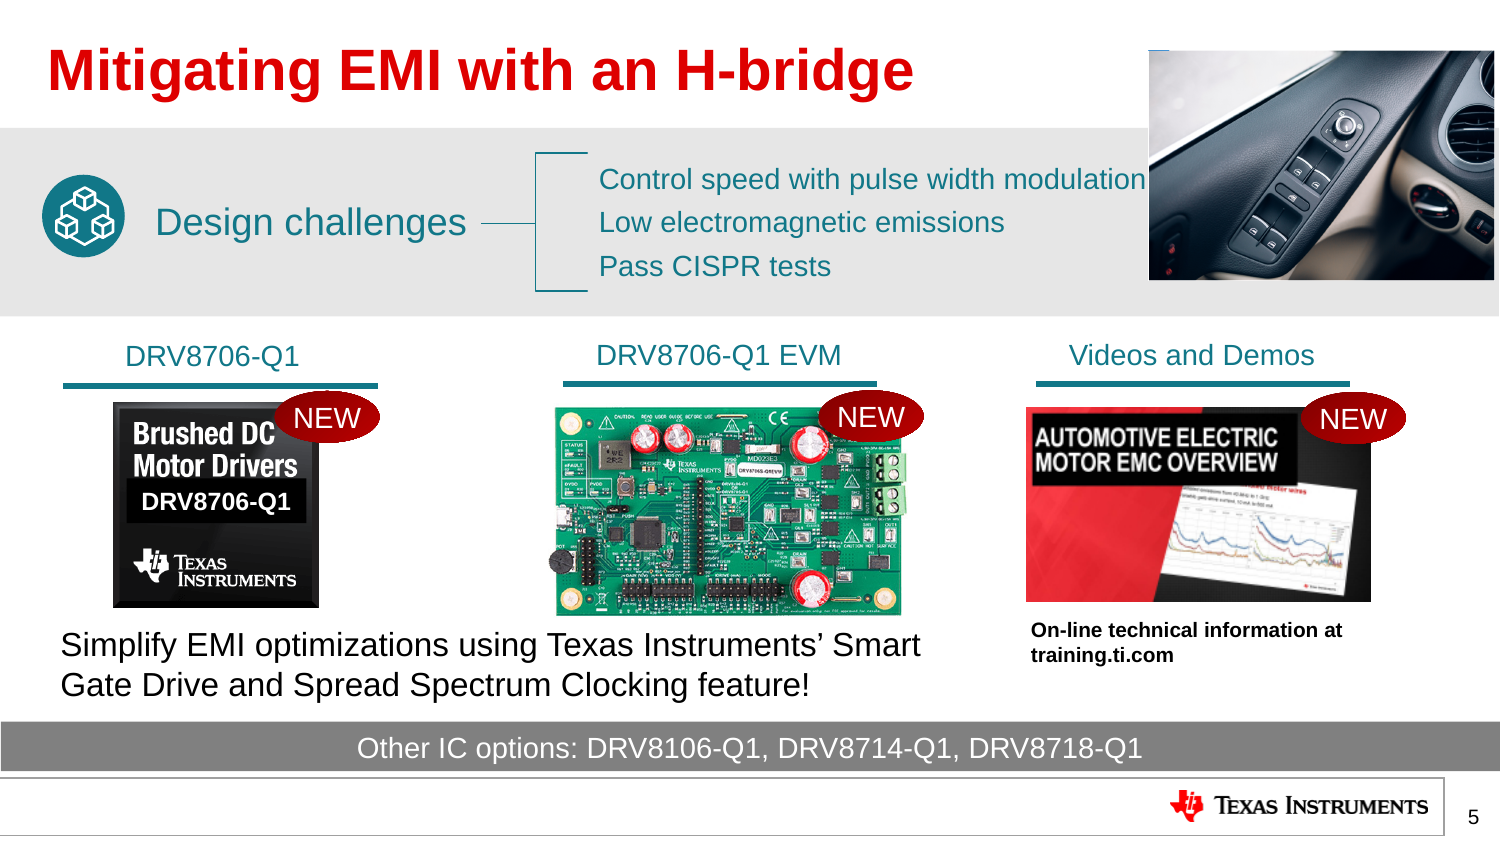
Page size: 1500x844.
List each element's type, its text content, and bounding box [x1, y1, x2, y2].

text_box On-line technical information at training.ti.com [1018, 610, 1441, 719]
picture [1170, 790, 1428, 795]
text_box Simplify EMI optimizations using Texas Instruments’ Smart Gate Drive and Spread Spectrum Clocking feature! [45, 615, 971, 711]
text_box [41, 173, 126, 244]
text_box NEW [340, 395, 382, 444]
picture [546, 401, 912, 625]
text_box DRV8706-Q1 EVM [561, 329, 877, 377]
text_box Other IC options: DRV8106-Q1, DRV8714-Q1, DRV8718-Q1 [0, 719, 1500, 773]
text_box NEW [1305, 390, 1408, 444]
picture [1147, 49, 1495, 282]
text_box N [520, 377, 572, 428]
text_box Control speed with pulse width modulation Low electromagnetic emissions Pass CISPR tests [587, 152, 1148, 290]
text_box NEW [826, 388, 926, 433]
title Mitigating EMI with an H-bridge [32, 22, 1421, 124]
text_box Videos and Demos [1034, 329, 1350, 377]
slide_number 5 [1144, 795, 1495, 826]
text_box [0, 126, 1500, 318]
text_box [94, 383, 337, 625]
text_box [56, 187, 114, 245]
text_box [534, 151, 590, 293]
text_box Design challenges [140, 189, 534, 251]
text_box DRV8706-Q1 [54, 327, 371, 383]
text_box [62, 253, 105, 259]
picture [1025, 407, 1371, 602]
